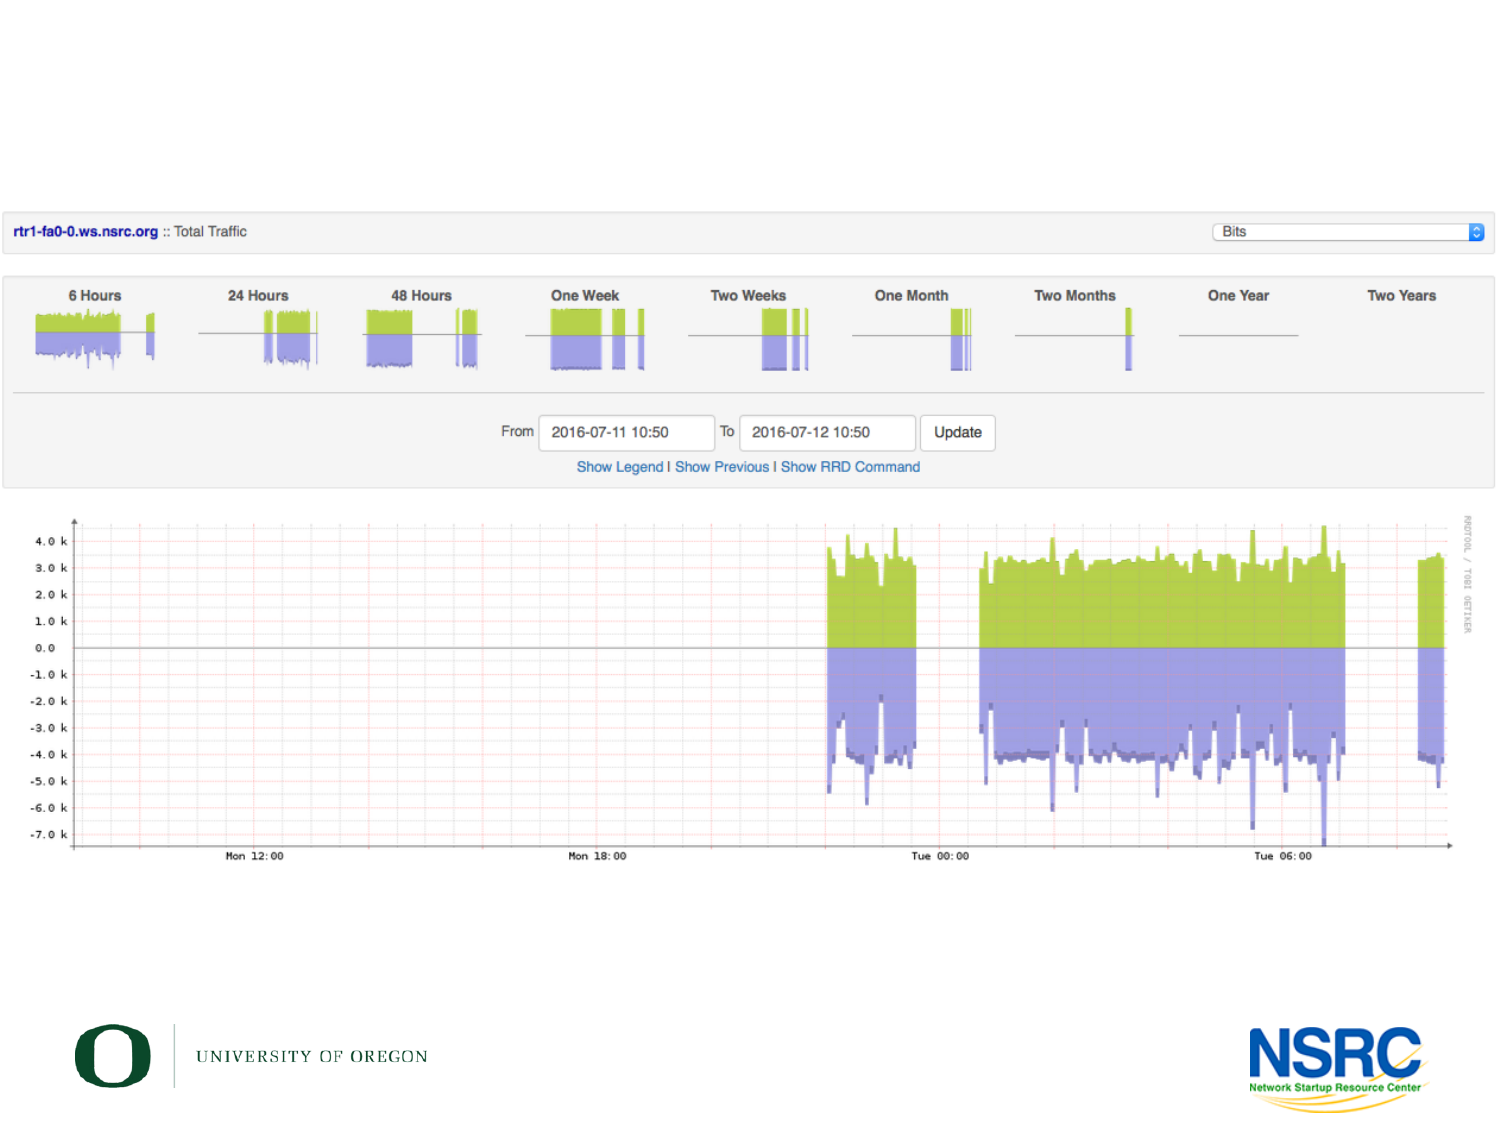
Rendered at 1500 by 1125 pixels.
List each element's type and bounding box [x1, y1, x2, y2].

picture [1250, 1027, 1430, 1113]
picture [0, 201, 1500, 919]
picture [75, 1024, 427, 1088]
